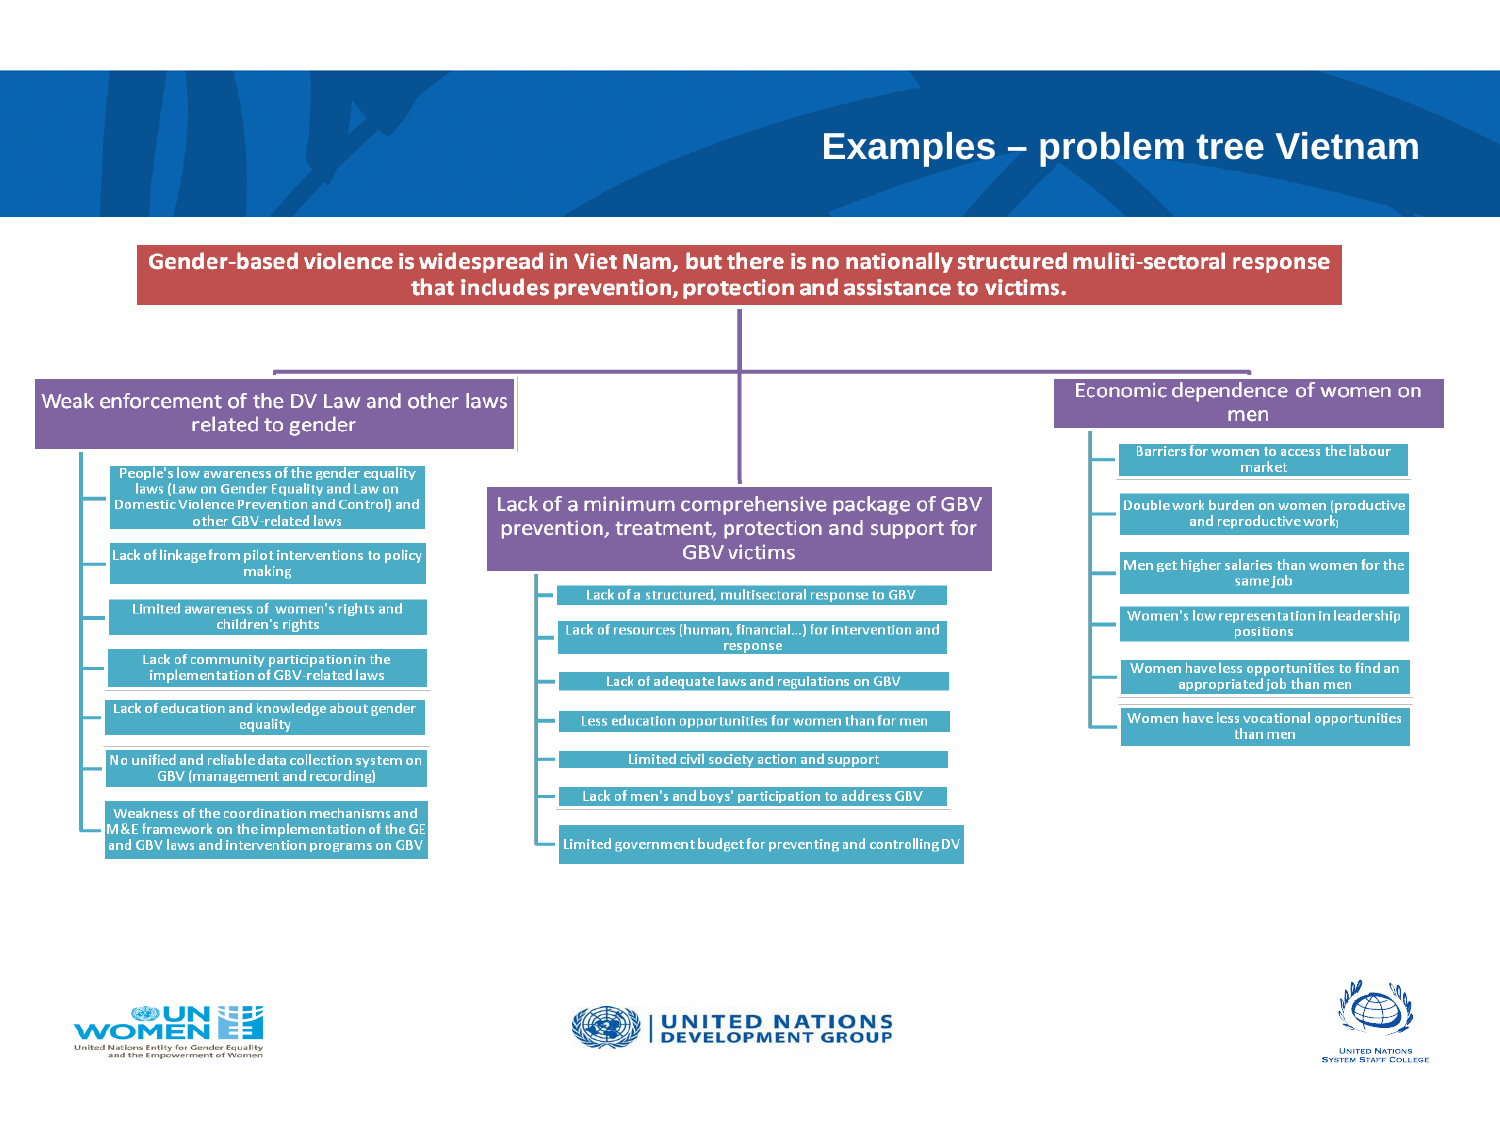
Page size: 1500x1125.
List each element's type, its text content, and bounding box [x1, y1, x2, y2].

picture [0, 70, 1500, 1083]
title Examples – problem tree Vietnam [171, 94, 1447, 183]
